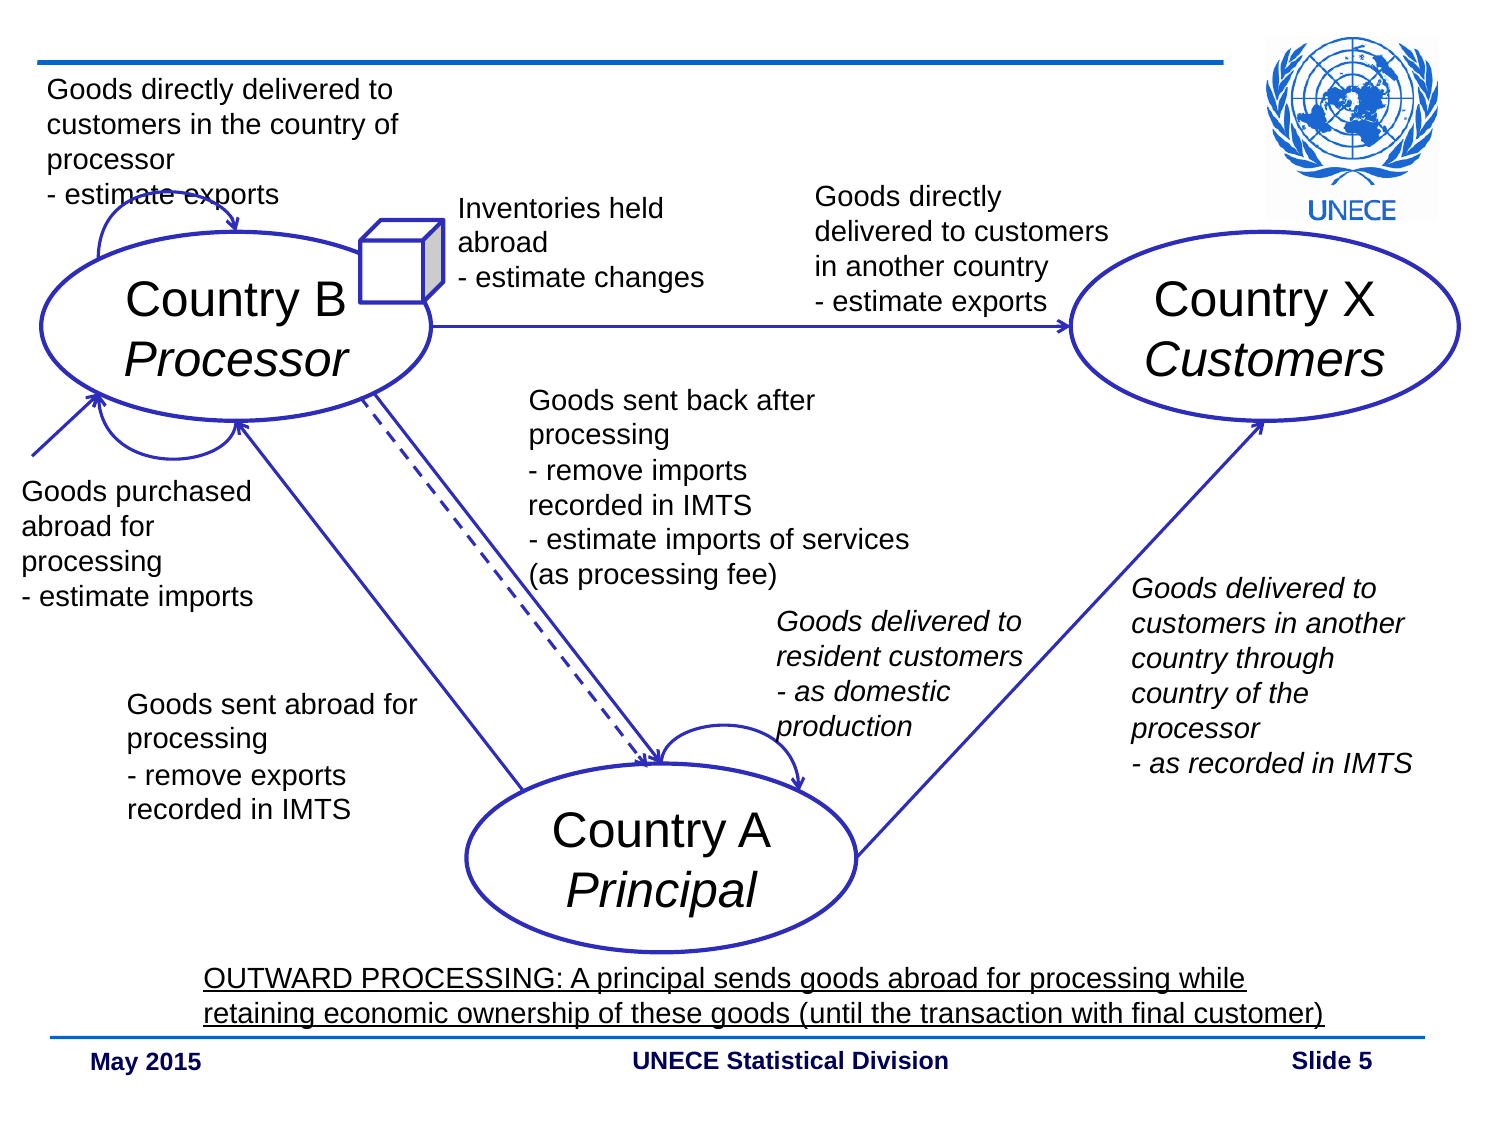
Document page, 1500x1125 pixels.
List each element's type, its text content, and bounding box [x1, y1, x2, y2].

text_box Goods sent back after processing [513, 373, 868, 444]
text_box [716, 708, 745, 847]
text_box Goods delivered to resident customers - as domestic production [761, 598, 850, 750]
text_box - estimate imports of services (as processing fee) [667, 513, 850, 598]
text_box Country X Customers [1069, 229, 1461, 423]
text_box Country B Processor [39, 229, 434, 423]
text_box Goods delivered to customers in another country through country of the processor - as recorded in IMTS [1270, 562, 1436, 787]
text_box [31, 392, 100, 457]
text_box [855, 420, 1266, 858]
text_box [359, 396, 648, 768]
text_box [153, 337, 182, 477]
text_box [373, 392, 662, 764]
text_box Goods purchased abroad for processing - estimate imports [6, 464, 230, 620]
text_box - remove imports recorded in IMTS [667, 444, 850, 513]
text_box - remove exports recorded in IMTS [112, 748, 467, 834]
text_box [358, 217, 442, 305]
picture [1266, 37, 1438, 221]
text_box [153, 176, 182, 315]
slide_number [74, 1037, 388, 1113]
text_box Goods directly delivered to customers in the country of processor - estimate exports [31, 63, 550, 218]
text_box Goods directly delivered to customers in another country - estimate exports [799, 169, 1140, 325]
text_box Inventories held abroad - estimate changes [442, 181, 726, 302]
text_box Country A Principal [464, 761, 858, 952]
text_box Goods sent abroad for processing [111, 677, 230, 763]
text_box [235, 420, 524, 792]
text_box OUTWARD PROCESSING: A principal sends goods abroad for processing while retaining economic ownership of these goods (until the transaction with final customer) [188, 952, 1376, 1037]
